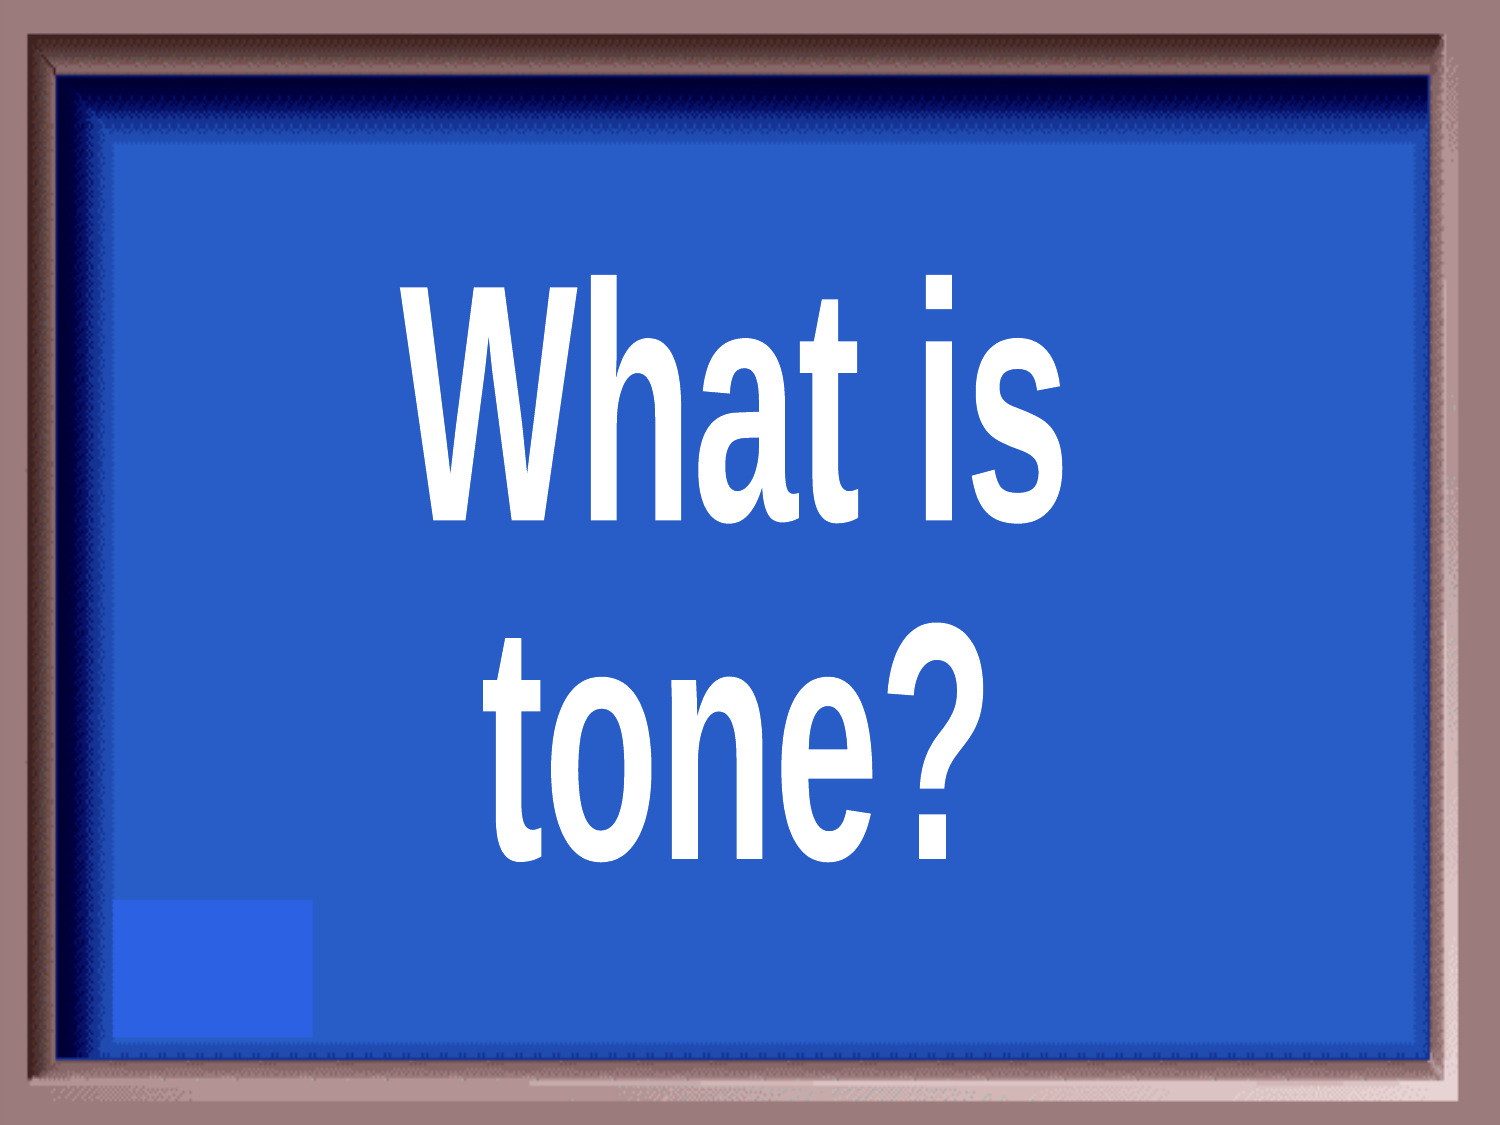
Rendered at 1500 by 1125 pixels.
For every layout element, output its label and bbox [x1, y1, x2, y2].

picture [0, 0, 1500, 1125]
text_box [112, 899, 313, 1038]
